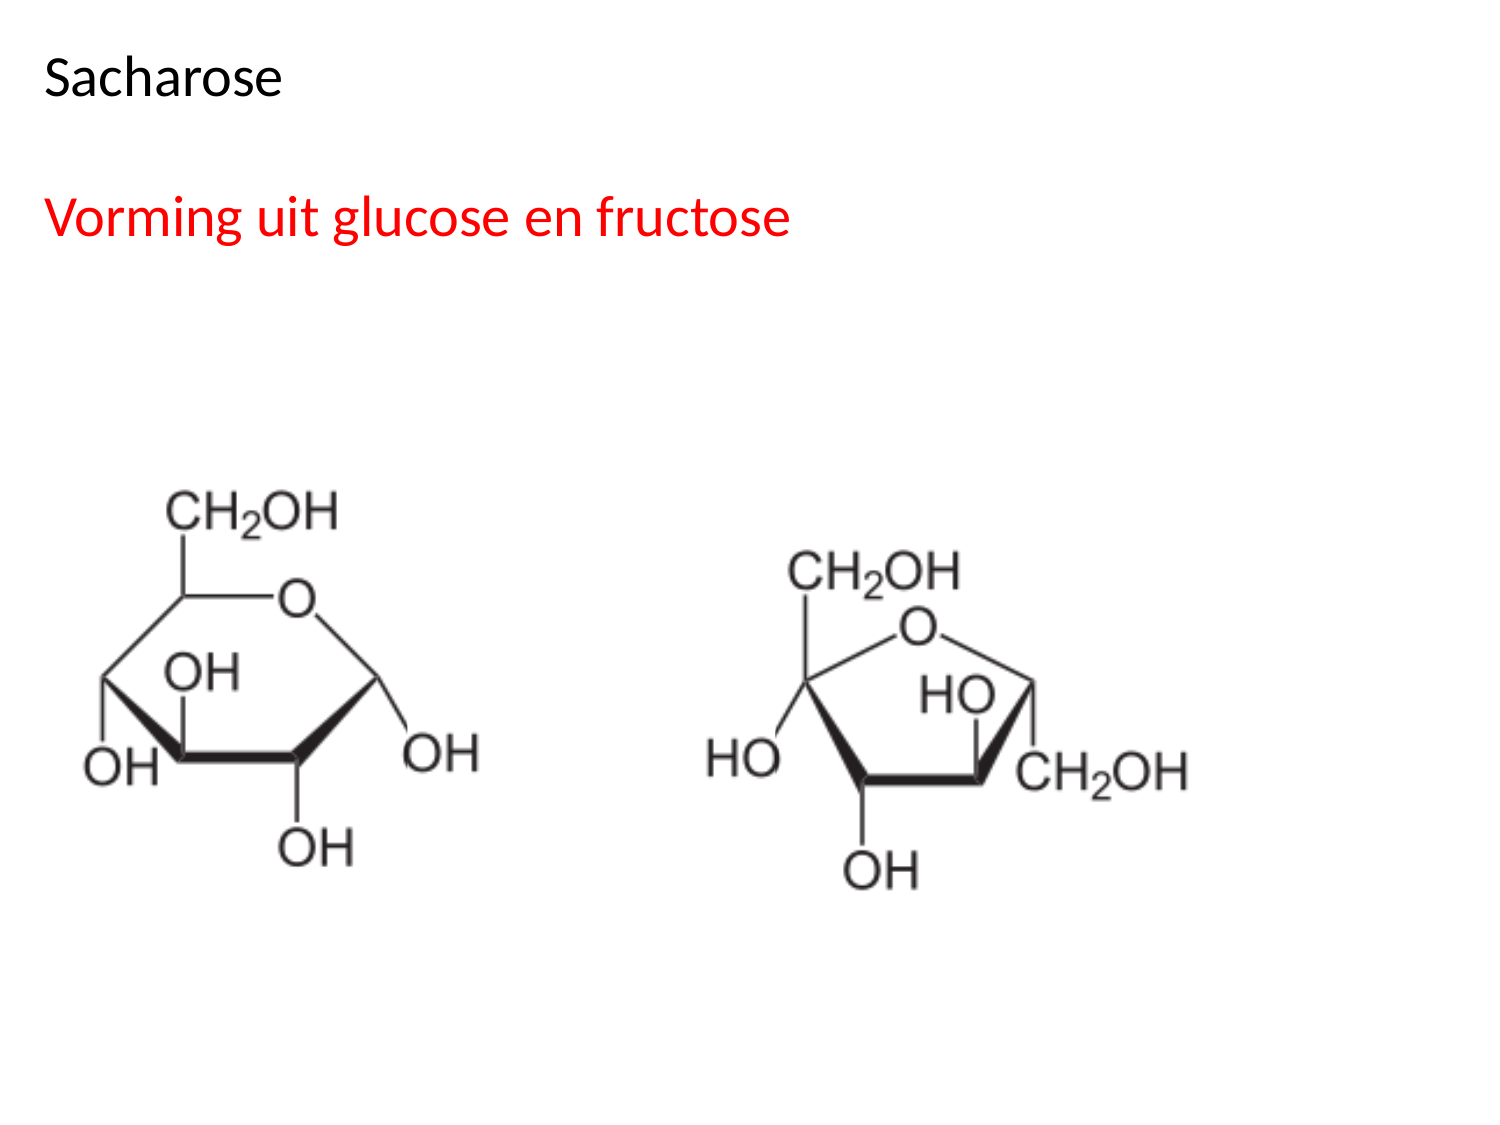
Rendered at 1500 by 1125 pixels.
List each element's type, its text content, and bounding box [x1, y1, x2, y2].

text_box Sacharose Vorming uit glucose en fructose [29, 30, 821, 256]
picture [65, 480, 498, 895]
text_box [688, 485, 1207, 900]
